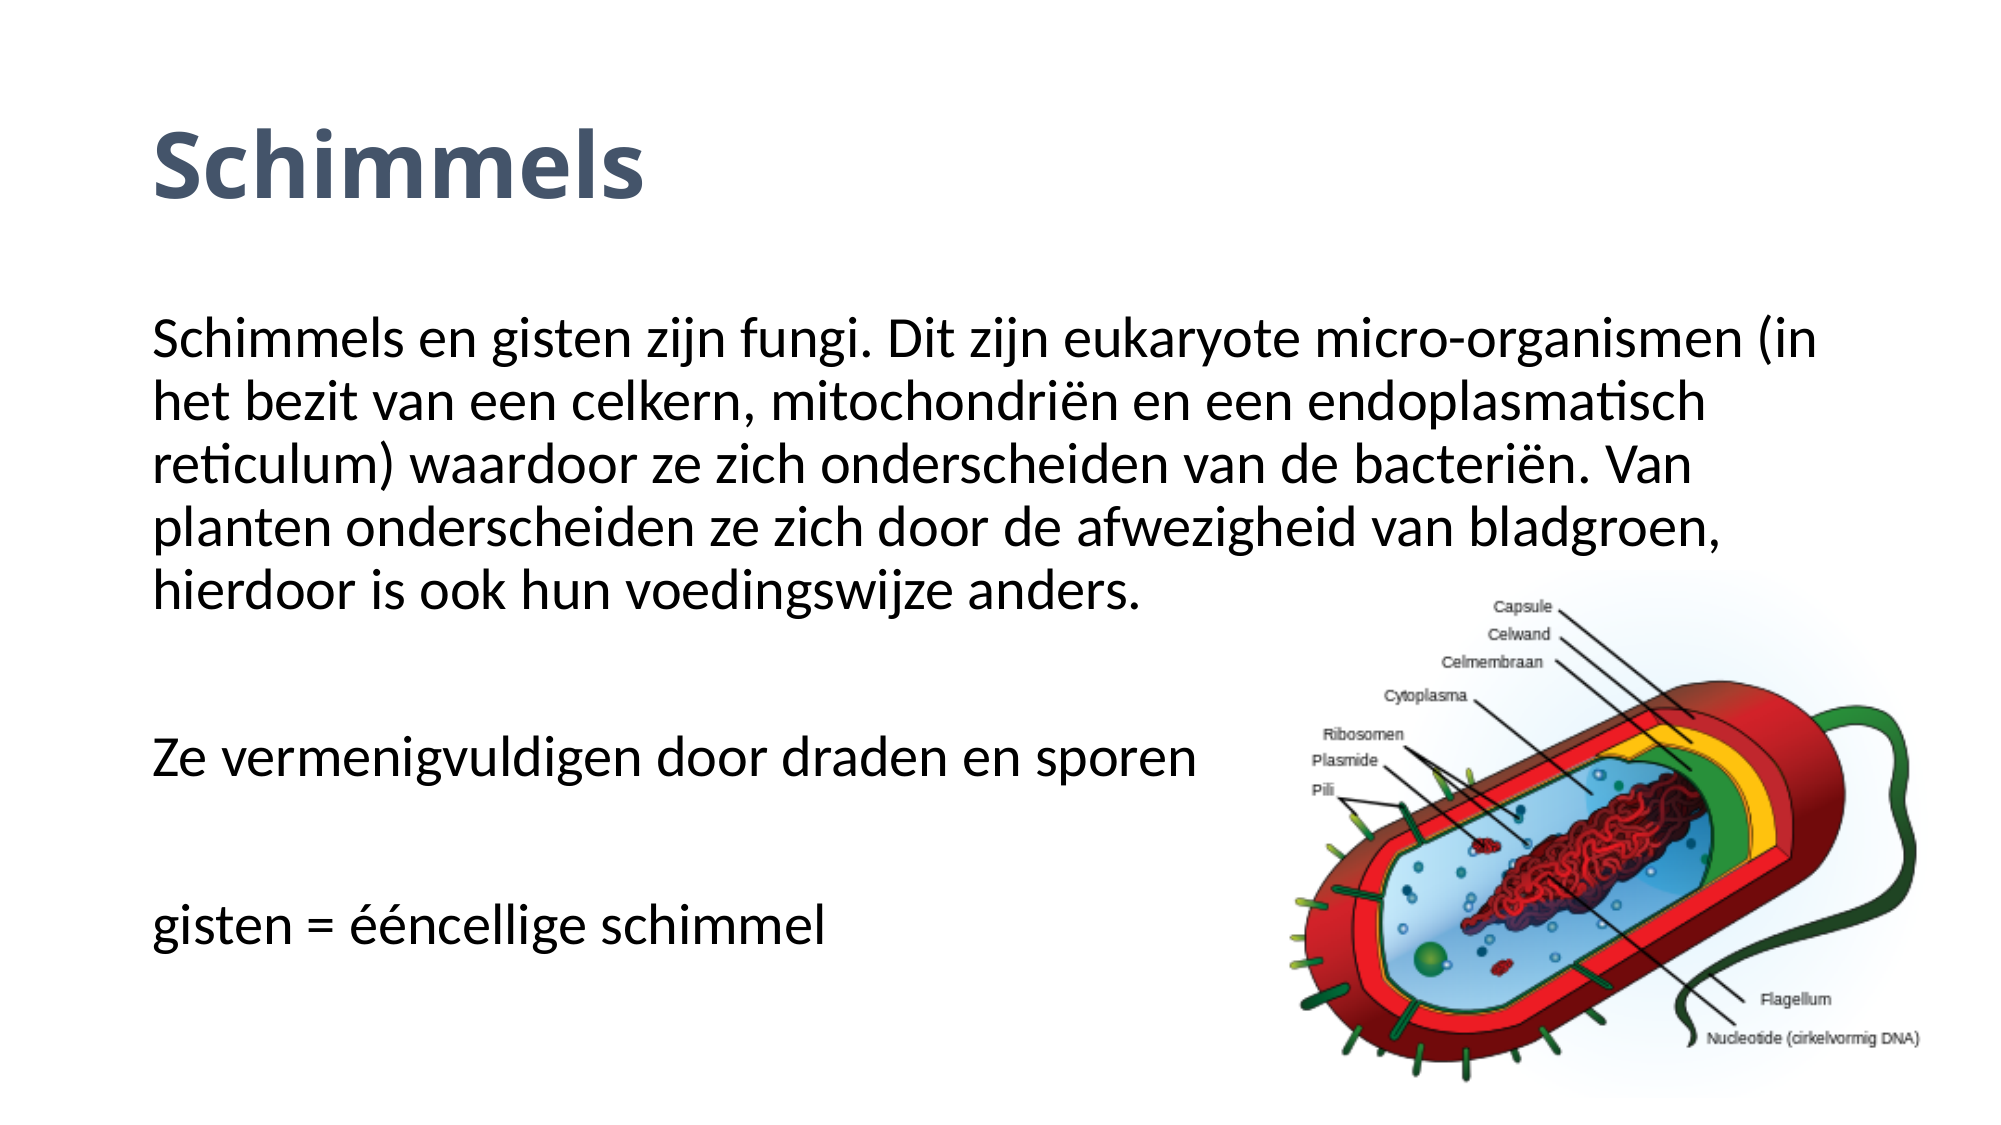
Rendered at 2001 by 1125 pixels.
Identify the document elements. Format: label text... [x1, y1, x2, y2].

list Schimmels en gisten zijn fungi. Dit zijn eukaryote micro-organismen (in het bezit van een celkern, mitochondriën en een endoplasmatisch reticulum) waardoor ze zich onderscheiden van de bacteriën. Van planten onderscheiden ze zich door de afwezigheid van bladgroen, hierdoor is ook hun voedingswijze anders. Ze vermenigvuldigen door draden en sporen gisten = ééncellige schimmel [137, 299, 1863, 1014]
title Schimmels [137, 59, 1863, 278]
picture [1279, 570, 1928, 1098]
